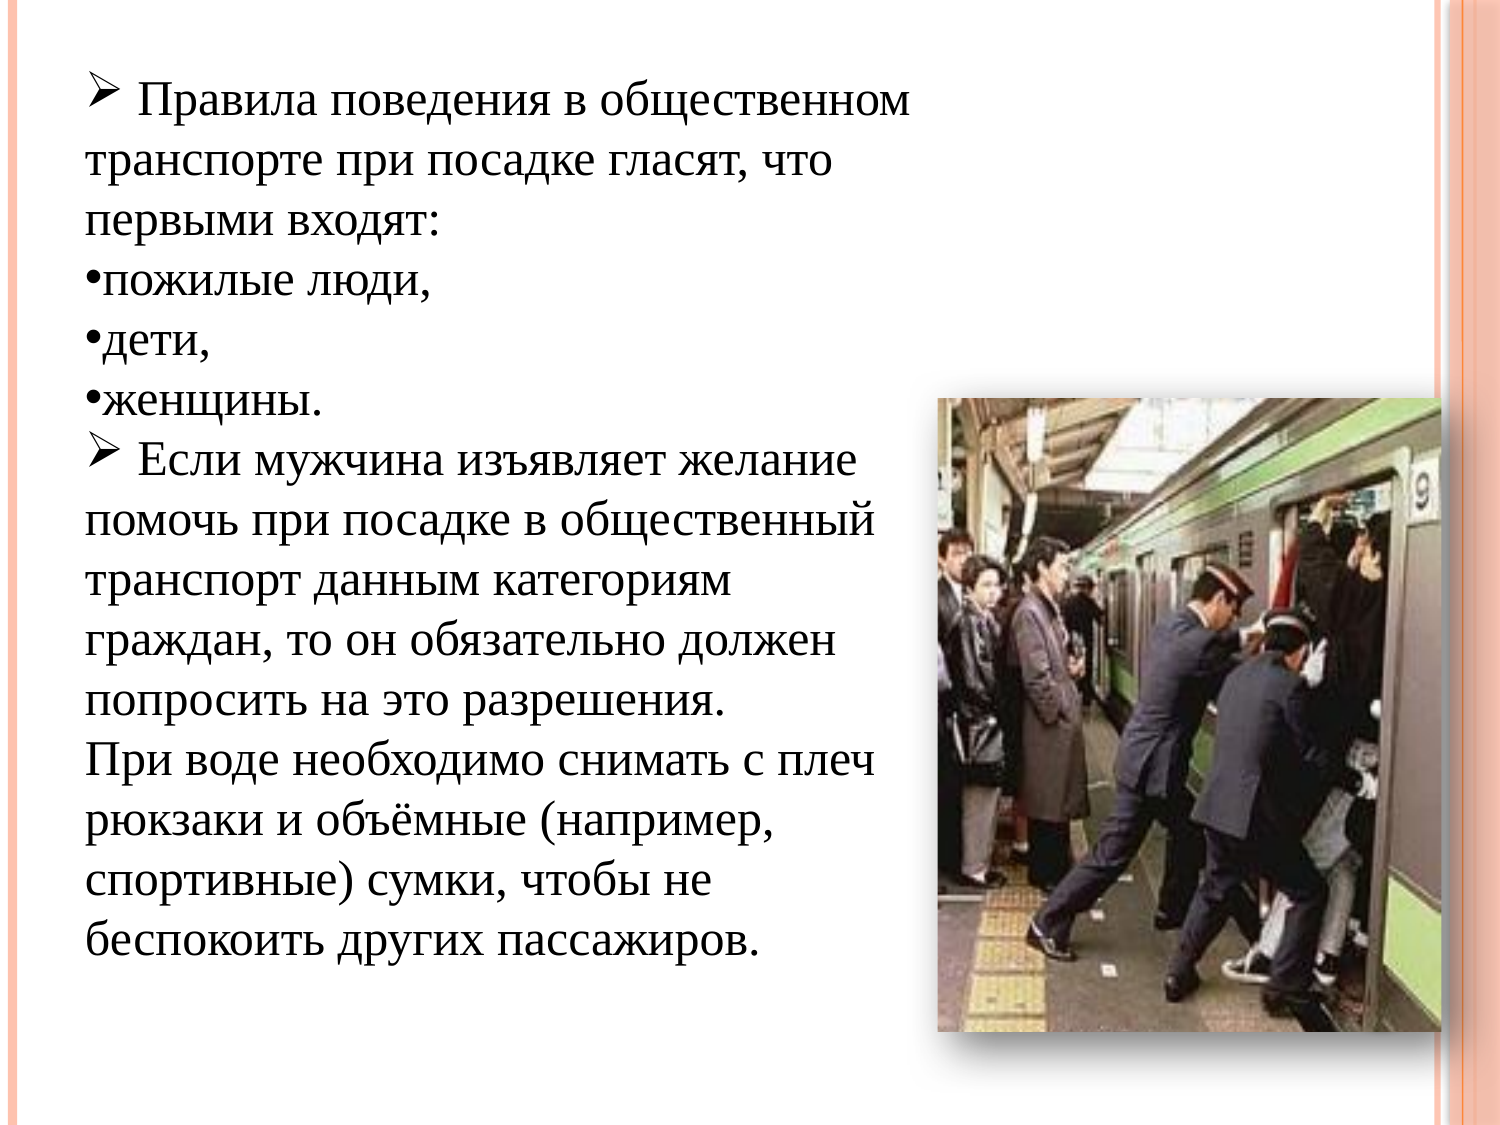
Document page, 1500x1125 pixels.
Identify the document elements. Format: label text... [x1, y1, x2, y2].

picture [936, 397, 1442, 1032]
text_box Правила поведения в общественном транспорте при посадке гласят, что первыми входят: пожилые люди, дети, женщины. Если мужчина изъявляет желание помочь при посадке в общественный транспорт данным категориям граждан, то он обязательно должен попросить на это разрешения. При воде необходимо снимать с плеч рюкзаки и объёмные (например, спортивные) сумки, чтобы не беспокоить других пассажиров. [70, 58, 926, 974]
